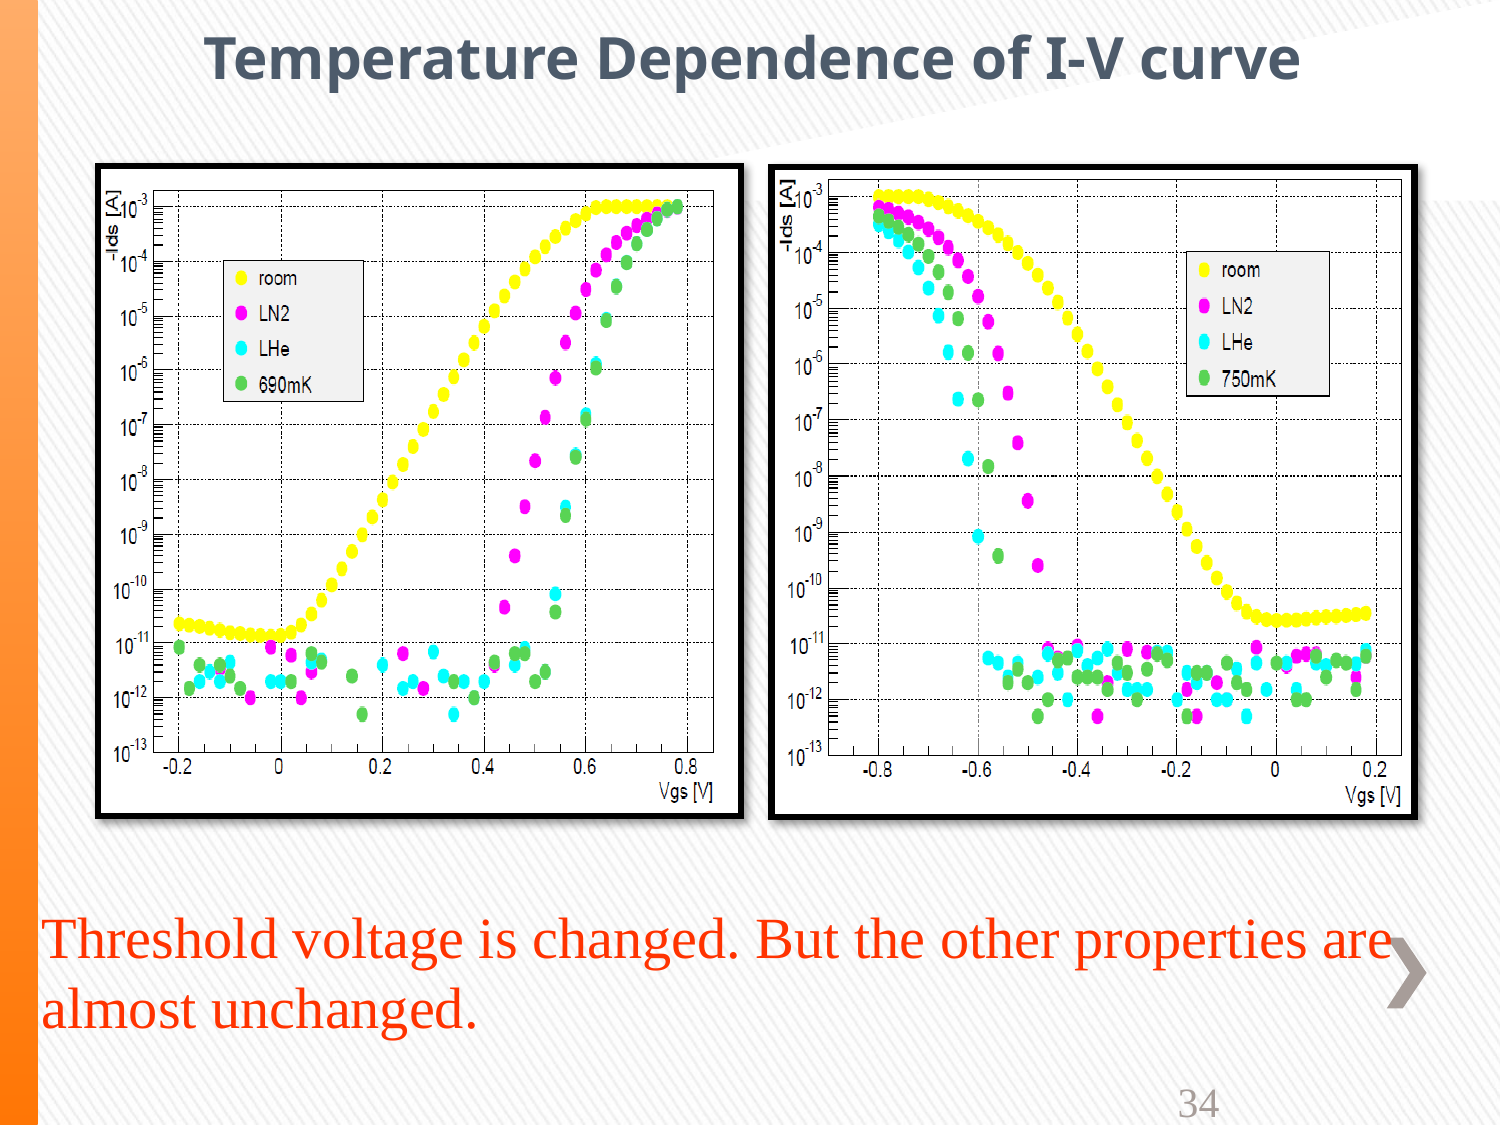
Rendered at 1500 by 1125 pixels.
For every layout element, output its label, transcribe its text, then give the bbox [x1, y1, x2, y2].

picture [774, 169, 1412, 815]
slide_number 34 [1162, 1071, 1500, 1125]
picture [37, 120, 1500, 1125]
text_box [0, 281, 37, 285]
text_box Threshold voltage is changed. But the other properties are almost unchanged. [26, 893, 1479, 1048]
text_box [694, 120, 1500, 202]
text_box Temperature Dependence of I-V curve [2, 2, 1500, 120]
picture [100, 168, 738, 813]
